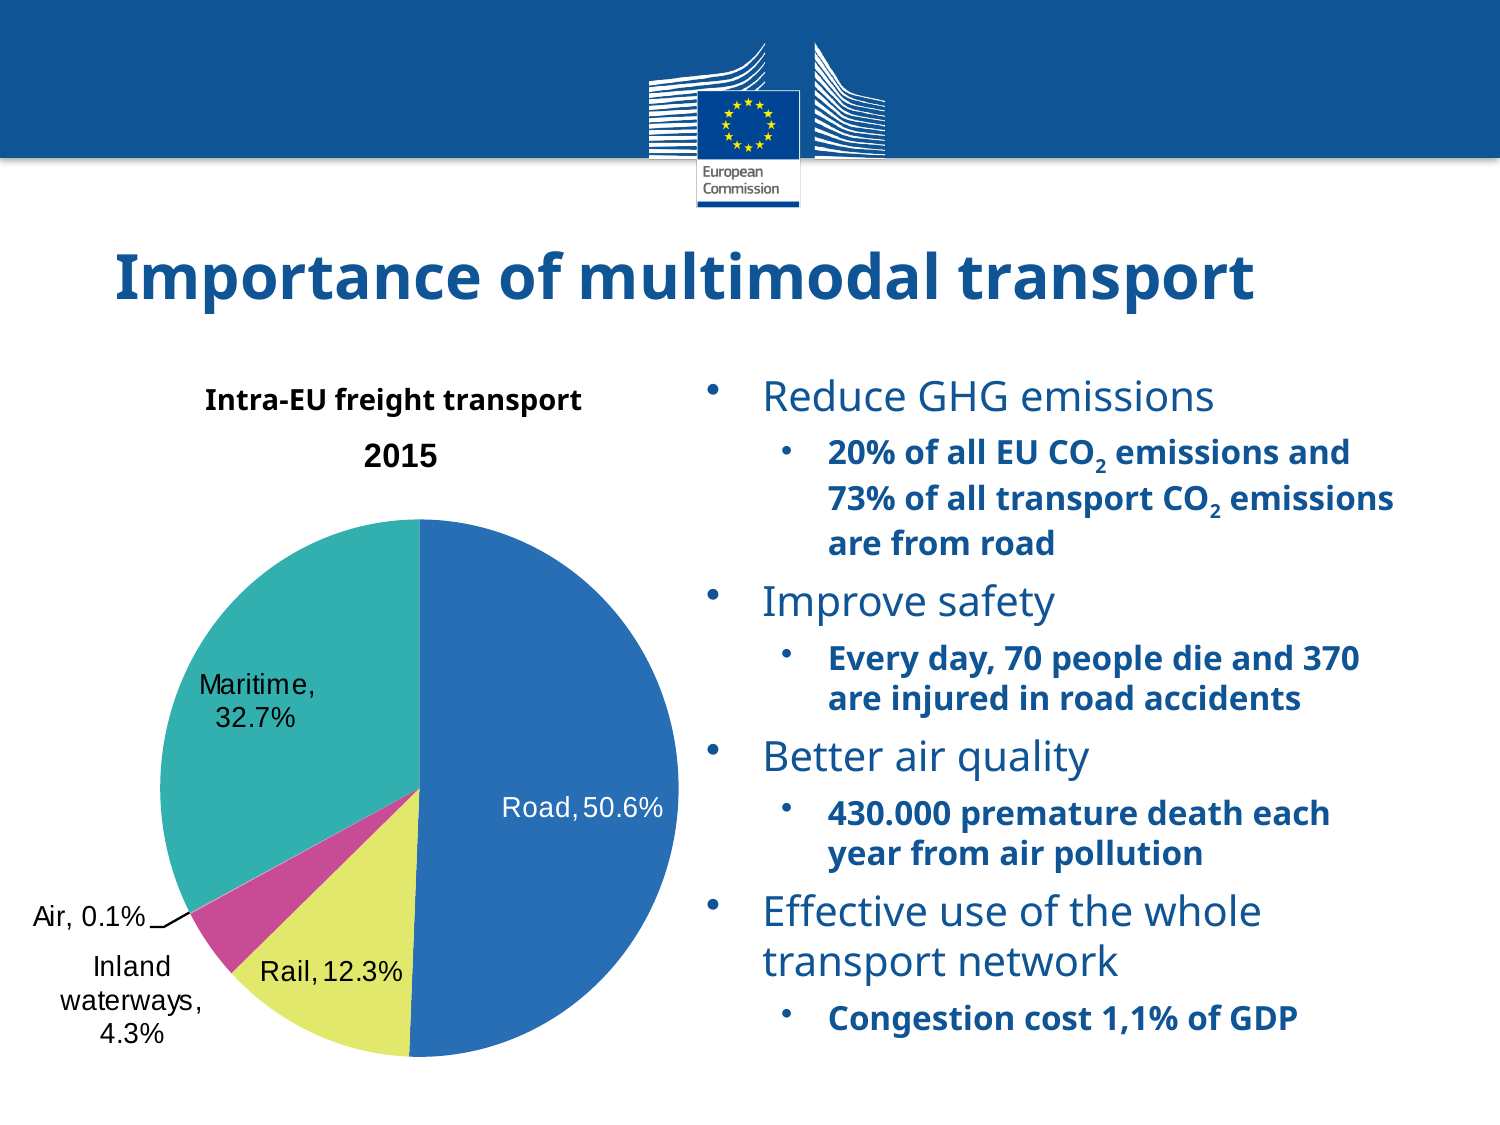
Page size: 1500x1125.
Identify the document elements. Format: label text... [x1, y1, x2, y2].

text_box Intra-EU freight transport [85, 373, 703, 398]
list Reduce GHG emissions 20% of all EU CO2 emissions and 73% of all transport CO2 emissions are from road Improve safety Every day, 70 people die and 370 are injured in road accidents Better air quality 430.000 premature death each year from air pollution Effective use of the whole transport network Congestion cost 1,1% of GDP [690, 361, 1427, 1059]
title Importance of multimodal transport [41, 219, 1415, 329]
picture [0, 399, 826, 1125]
picture [649, 42, 885, 208]
